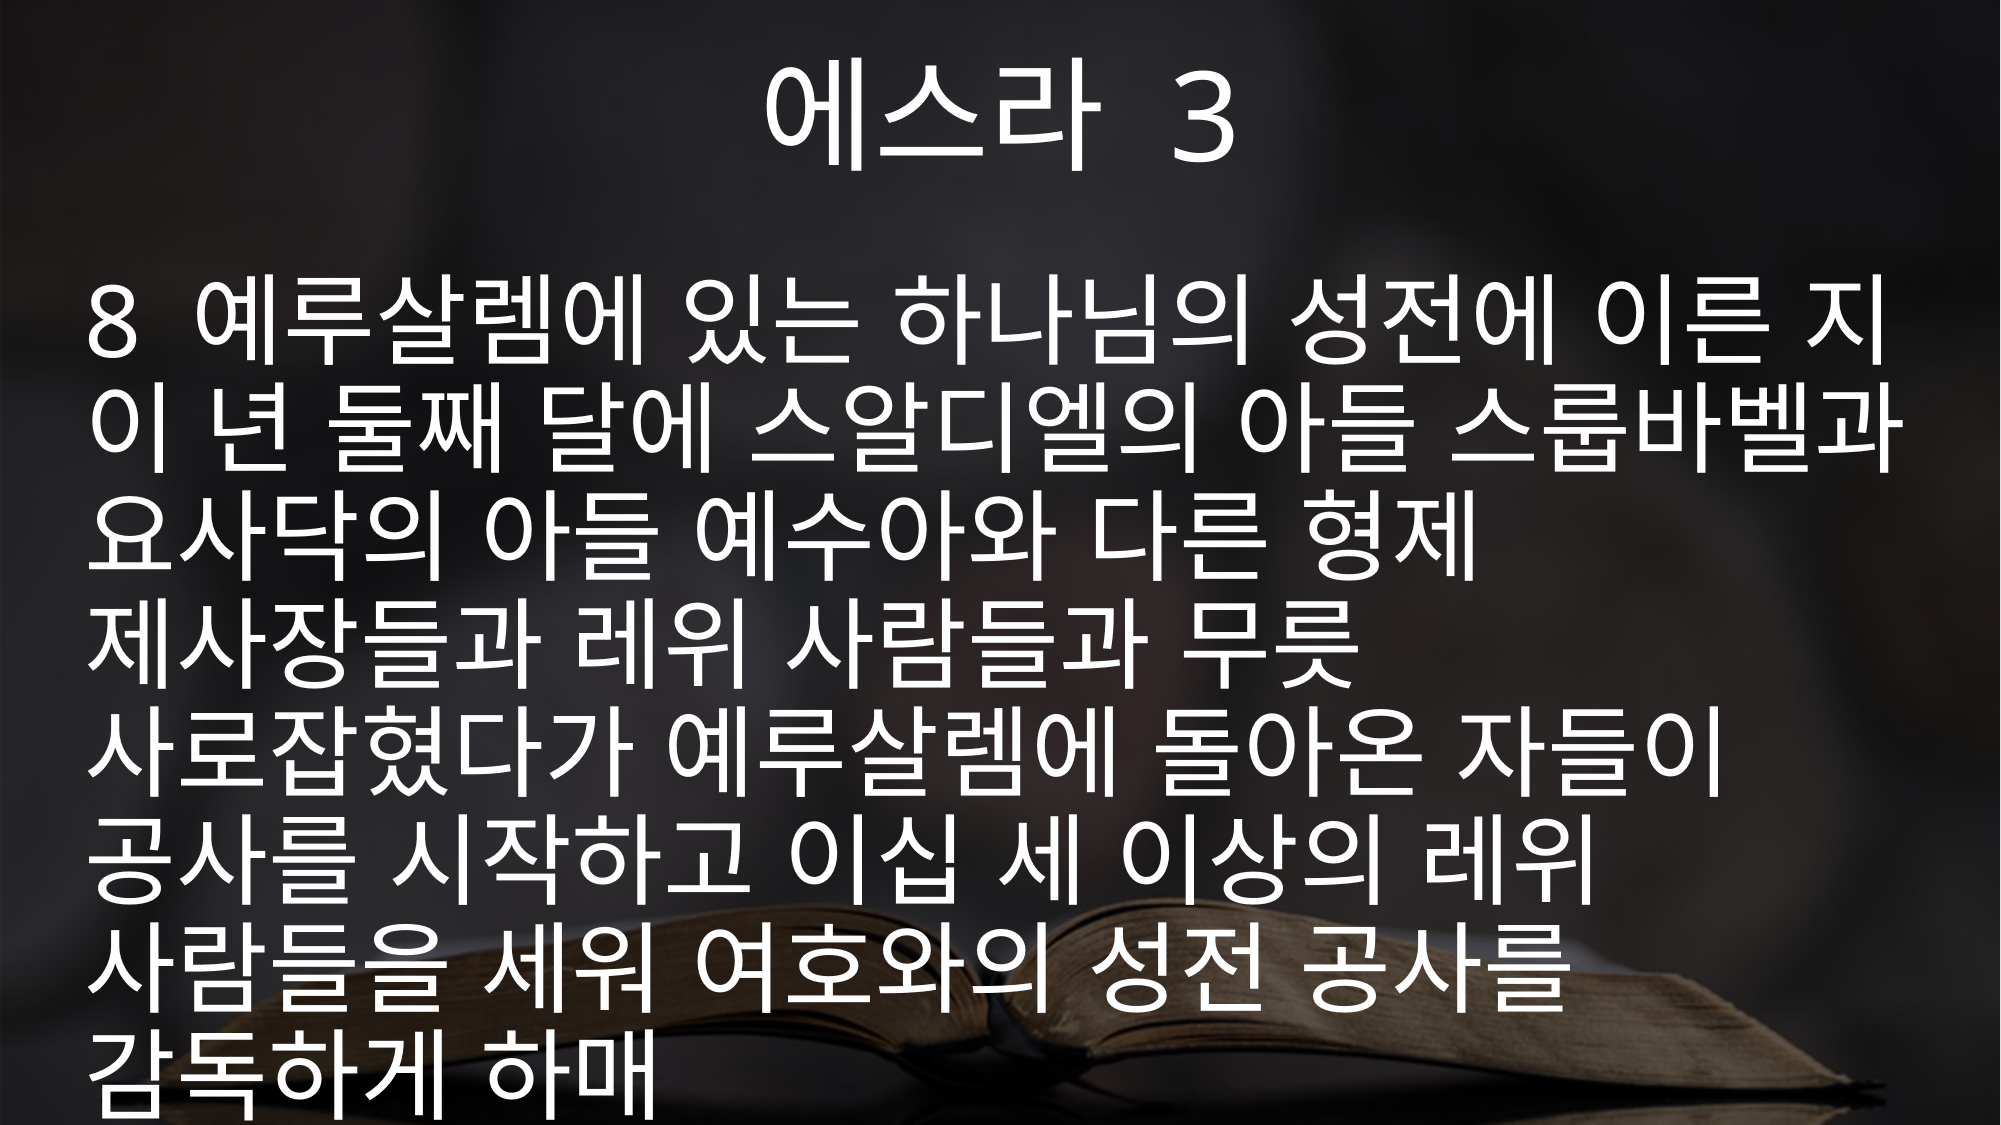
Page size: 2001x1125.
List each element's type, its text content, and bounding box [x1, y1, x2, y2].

list 8 예루살렘에 있는 하나님의 성전에 이른 지 이 년 둘째 달에 스알디엘의 아들 스룹바벨과 요사닥의 아들 예수아와 다른 형제 제사장들과 레위 사람들과 무릇 사로잡혔다가 예루살렘에 돌아온 자들이 공사를 시작하고 이십 세 이상의 레위 사람들을 세워 여호와의 성전 공사를 감독하게 하매 [69, 263, 1953, 423]
footer 에스라 3 [0, 32, 2000, 192]
picture [0, 0, 2001, 1125]
